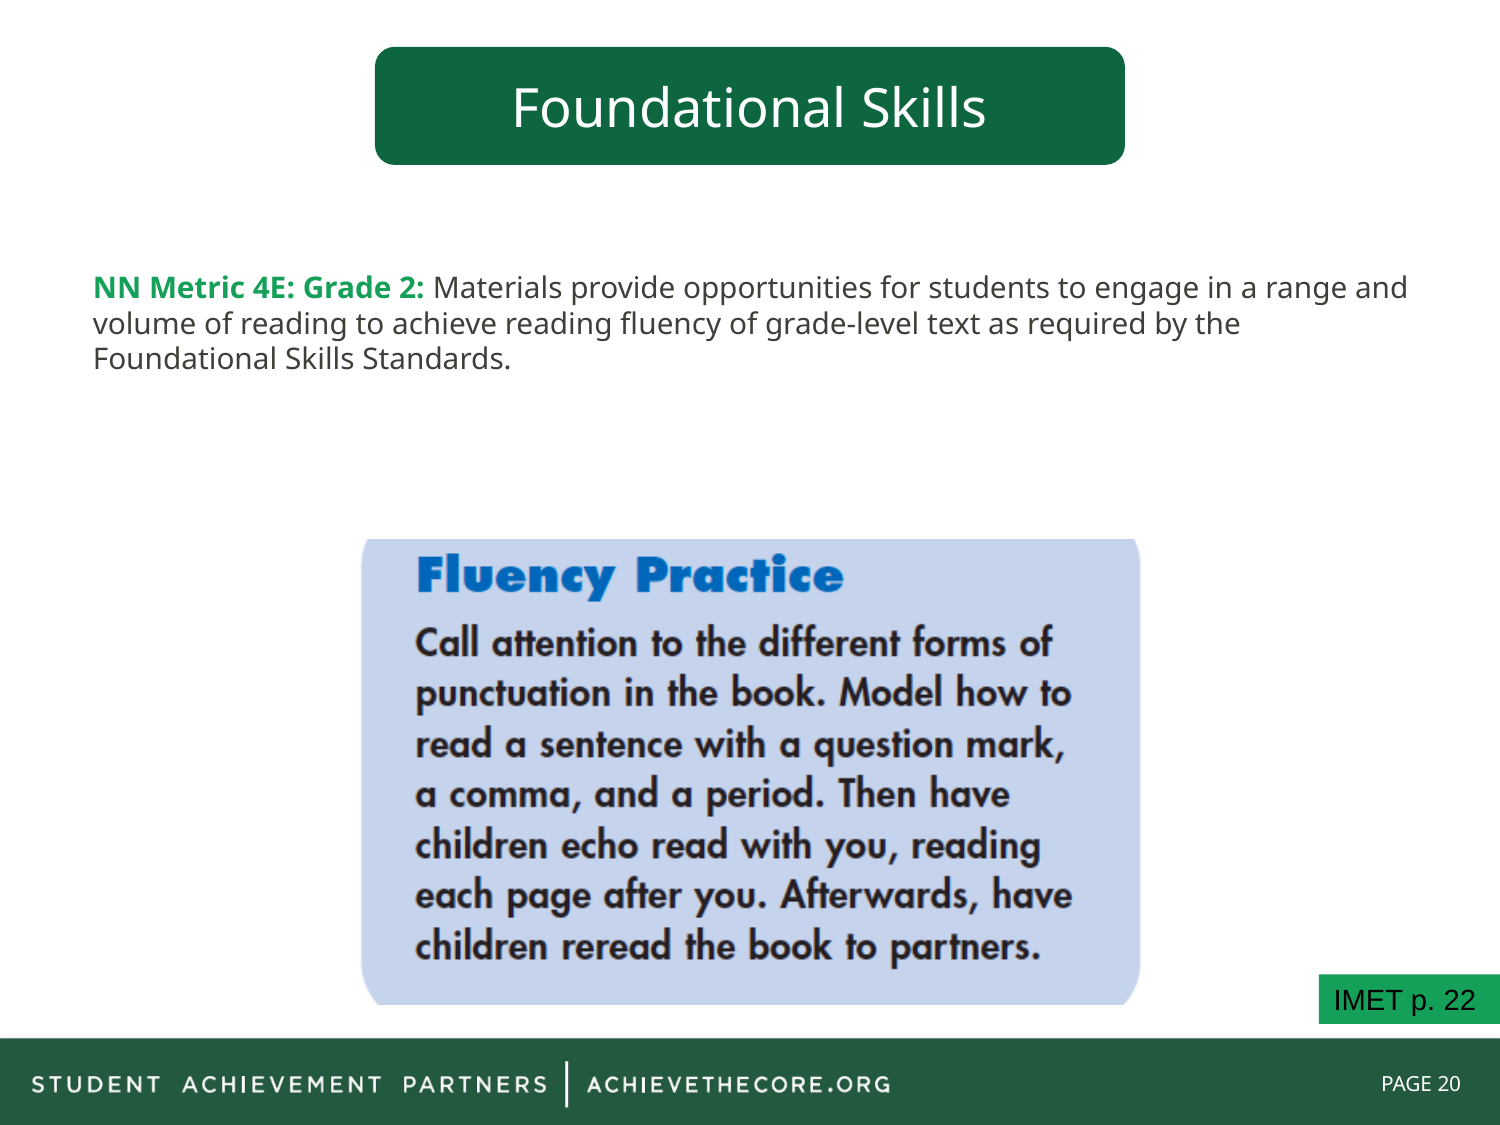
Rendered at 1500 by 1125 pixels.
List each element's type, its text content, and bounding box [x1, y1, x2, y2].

text_box Foundational Skills [372, 44, 1128, 168]
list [333, 539, 1181, 1006]
text_box IMET p. 22 [1318, 974, 1500, 1024]
title NN Metric 4E: Grade 2: Materials provide opportunities for students to engage in a range and volume of reading to achieve reading fluency of grade-level text as required by the Foundational Skills Standards. [77, 189, 1428, 385]
